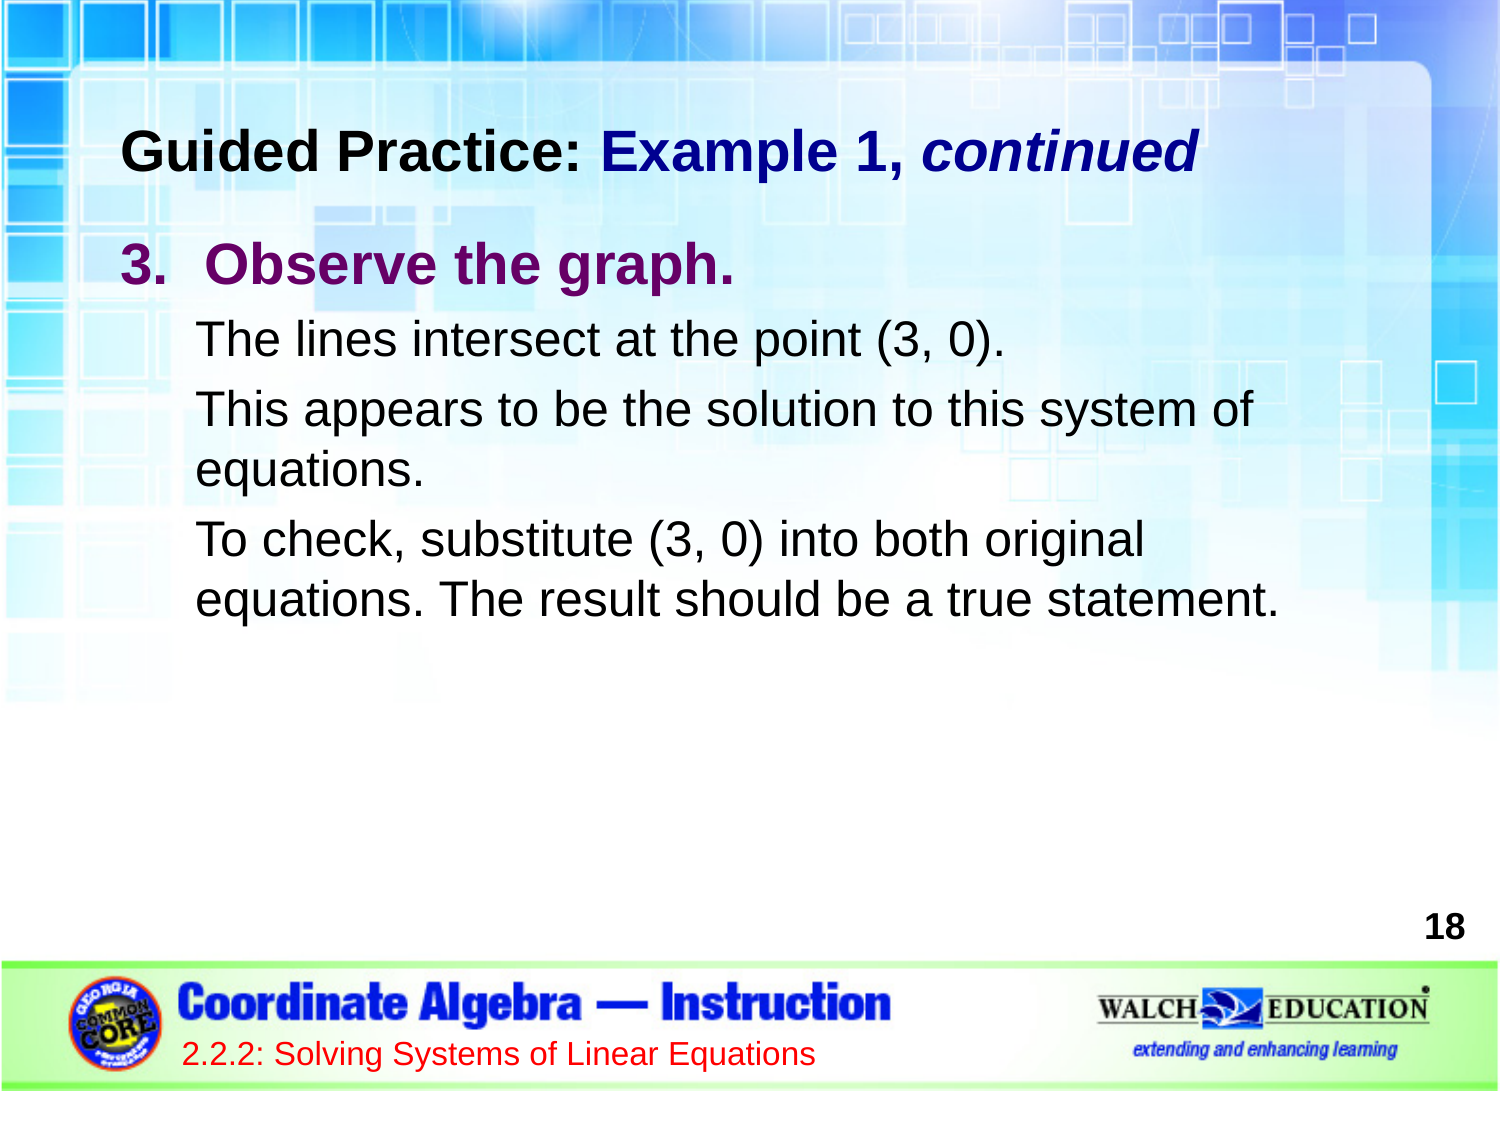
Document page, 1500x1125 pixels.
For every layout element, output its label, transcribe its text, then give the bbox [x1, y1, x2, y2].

list 2.2.2: Solving Systems of Linear Equations [166, 1024, 1074, 1068]
picture [1, 0, 1500, 1091]
subtitle Guided Practice: Example 1, continued Observe the graph. The lines intersect at the point (3, 0). This appears to be the solution to this system of equations. To check, substitute (3, 0) into both original equations. The result should be a true statement. [105, 105, 1394, 925]
slide_number 18 [1361, 901, 1481, 949]
